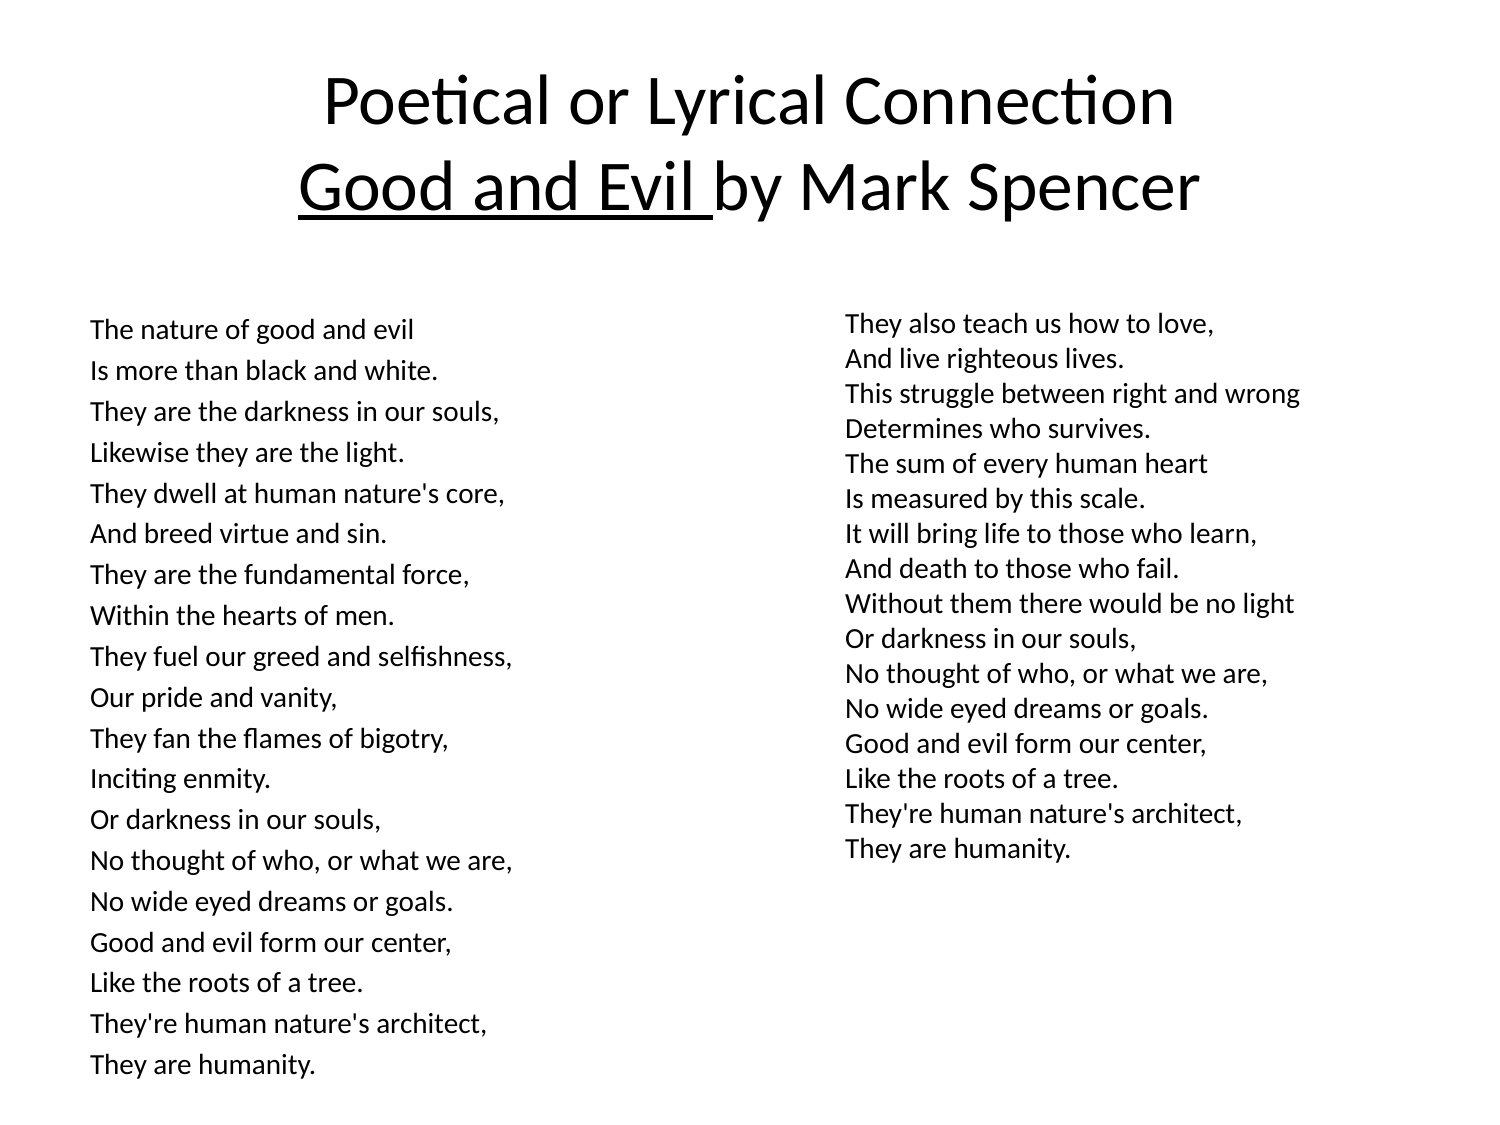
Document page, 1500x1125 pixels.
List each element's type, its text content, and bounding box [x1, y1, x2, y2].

title Poetical or Lyrical Connection Good and Evil by Mark Spencer [75, 45, 1425, 233]
text_box They also teach us how to love, And live righteous lives. This struggle between right and wrong Determines who survives. The sum of every human heart Is measured by this scale. It will bring life to those who learn, And death to those who fail. Without them there would be no light Or darkness in our souls, No thought of who, or what we are, No wide eyed dreams or goals. Good and evil form our center, Like the roots of a tree. They're human nature's architect, They are humanity. [830, 262, 1425, 907]
list The nature of good and evil Is more than black and white. They are the darkness in our souls, Likewise they are the light. They dwell at human nature's core, And breed virtue and sin. They are the fundamental force, Within the hearts of men. They fuel our greed and selfishness, Our pride and vanity, They fan the flames of bigotry, Inciting enmity. Or darkness in our souls, No thought of who, or what we are, No wide eyed dreams or goals. Good and evil form our center, Like the roots of a tree. They're human nature's architect, They are humanity. [75, 262, 683, 1005]
